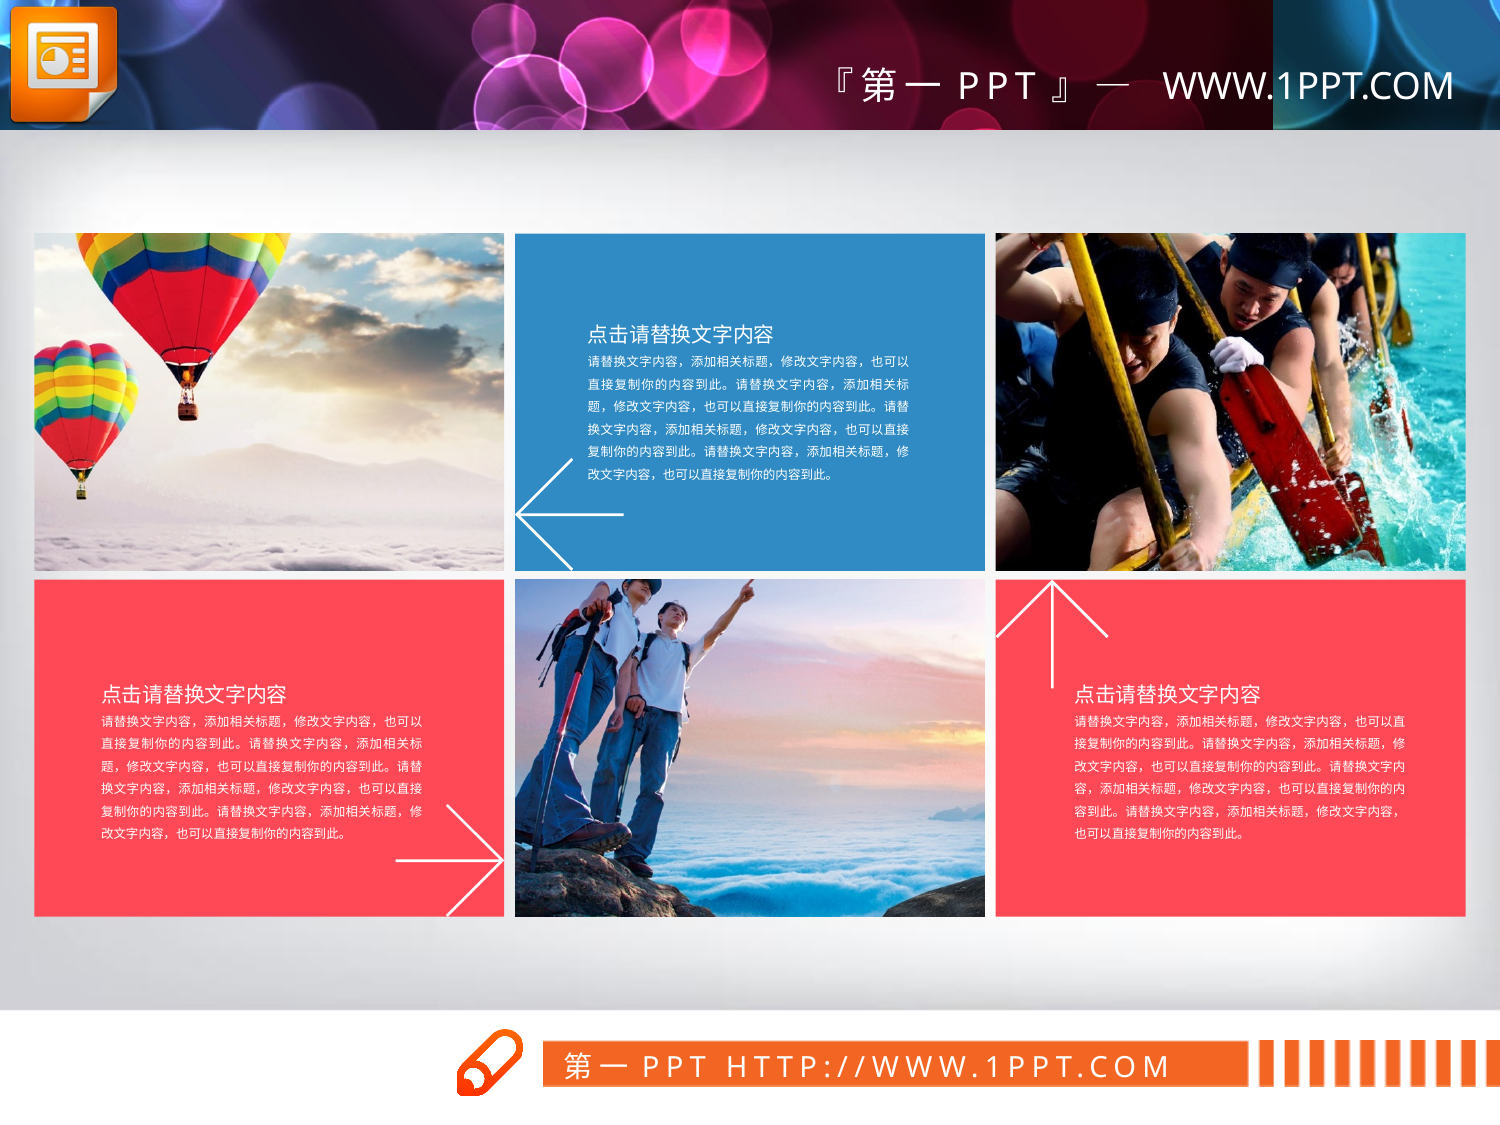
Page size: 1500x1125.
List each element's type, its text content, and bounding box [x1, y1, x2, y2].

text_box [514, 458, 624, 571]
text_box [515, 233, 985, 571]
text_box 点击请替换文字内容 请替换文字内容，添加相关标题，修改文字内容，也可以直接复制你的内容到此。请替换文字内容，添加相关标题，修改文字内容，也可以直接复制你的内容到此。请替换文字内容，添加相关标题，修改文字内容，也可以直接复制你的内容到此。请替换文字内容，添加相关标题，修改文字内容，也可以直接复制你的内容到此。 [1074, 668, 1406, 842]
text_box 点击请替换文字内容 请替换文字内容，添加相关标题，修改文字内容，也可以直接复制你的内容到此。请替换文字内容，添加相关标题，修改文字内容，也可以直接复制你的内容到此。请替换文字内容，添加相关标题，修改文字内容，也可以直接复制你的内容到此。请替换文字内容，添加相关标题，修改文字内容，也可以直接复制你的内容到此。 [101, 668, 423, 842]
text_box [995, 579, 1466, 917]
picture [0, 0, 1500, 1012]
text_box [995, 579, 1109, 689]
text_box [34, 579, 505, 917]
picture [543, 1040, 1500, 1087]
text_box 点击请替换文字内容 请替换文字内容，添加相关标题，修改文字内容，也可以直接复制你的内容到此。请替换文字内容，添加相关标题，修改文字内容，也可以直接复制你的内容到此。请替换文字内容，添加相关标题，修改文字内容，也可以直接复制你的内容到此。请替换文字内容，添加相关标题，修改文字内容，也可以直接复制你的内容到此。 [587, 309, 909, 482]
text_box [995, 233, 1466, 571]
text_box [34, 233, 505, 571]
text_box [395, 804, 505, 917]
text_box [515, 579, 985, 917]
